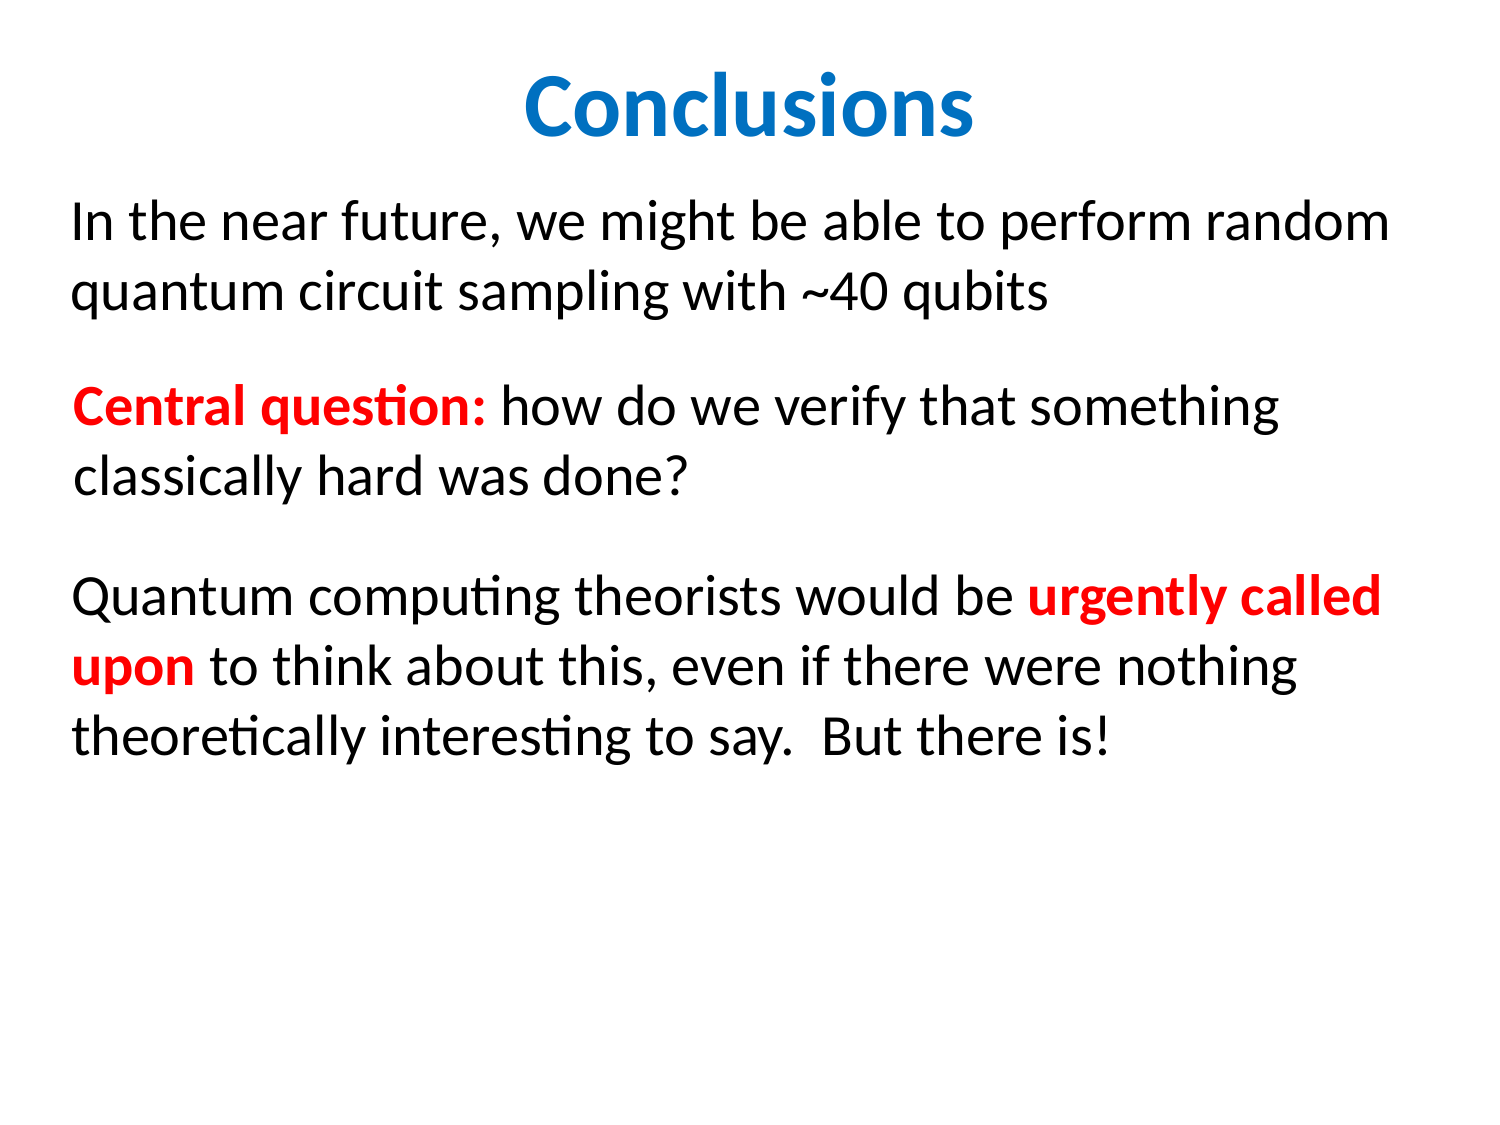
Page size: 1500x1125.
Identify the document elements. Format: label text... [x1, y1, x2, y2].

text_box Quantum computing theorists would be urgently called upon to think about this, even if there were nothing theoretically interesting to say. But there is! [56, 549, 1446, 775]
text_box Central question: how do we verify that something classically hard was done? [58, 359, 1448, 515]
text_box Conclusions [37, 37, 1463, 163]
text_box In the near future, we might be able to perform random quantum circuit sampling with ~40 qubits [55, 174, 1445, 330]
